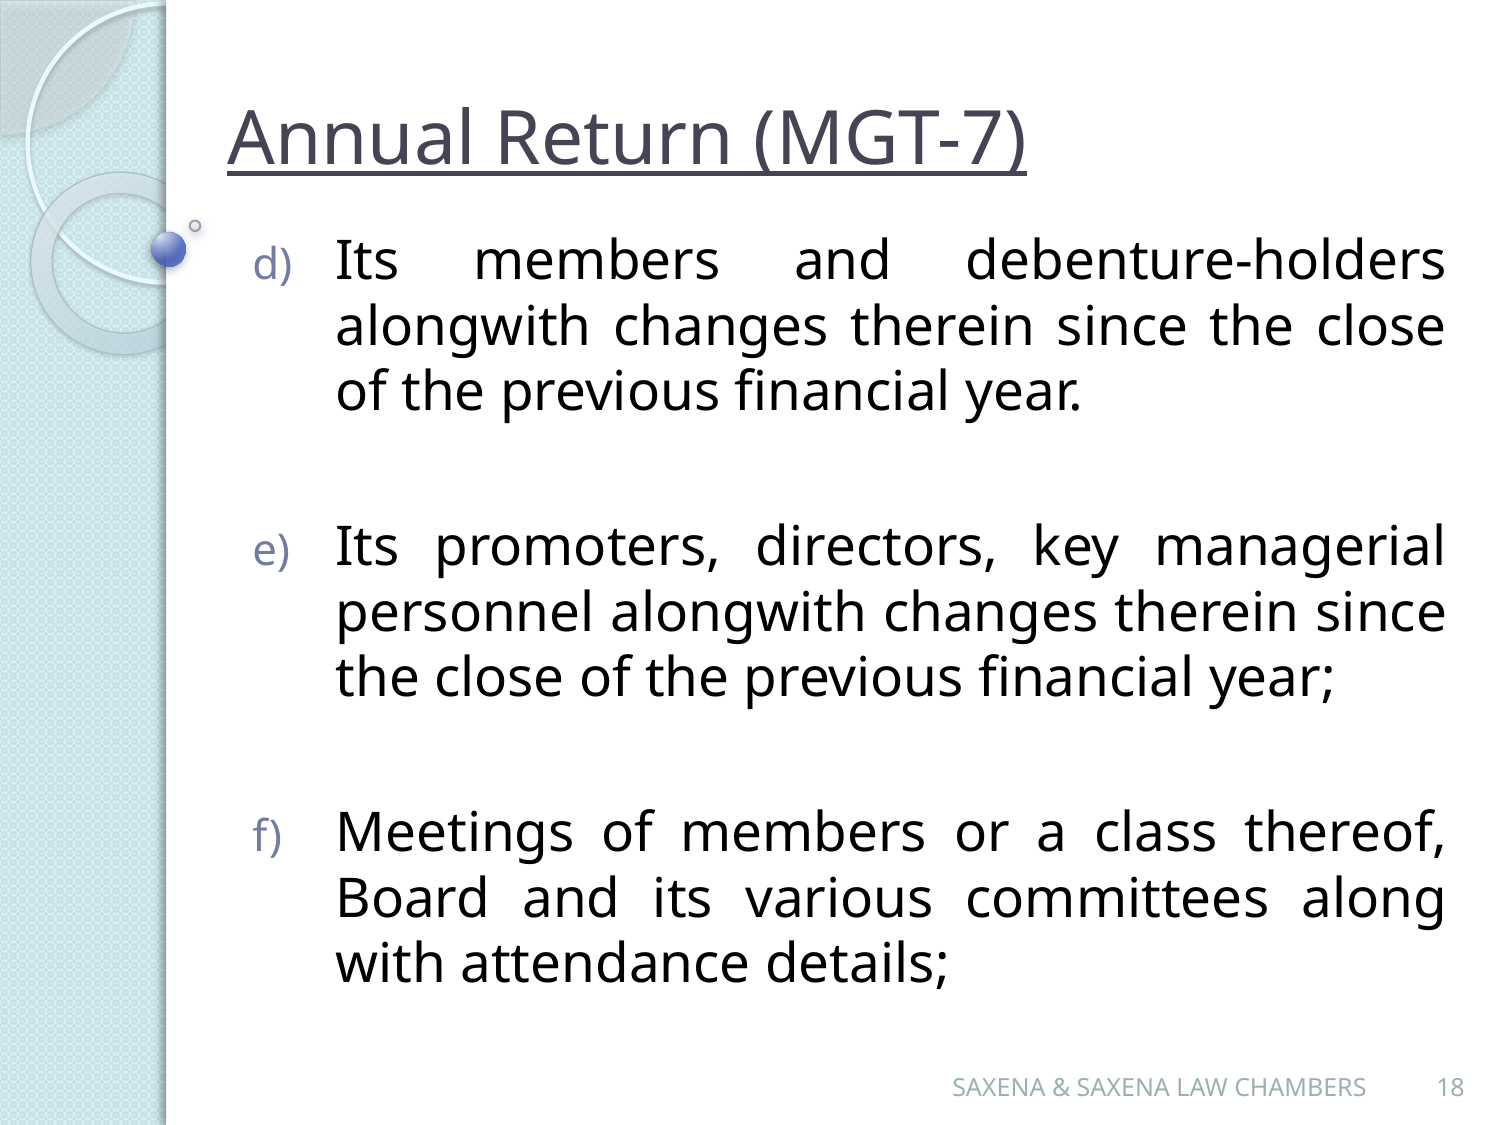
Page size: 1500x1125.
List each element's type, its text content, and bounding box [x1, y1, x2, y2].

subtitle Its members and debenture-holders alongwith changes therein since the close of the previous financial year. Its promoters, directors, key managerial personnel alongwith changes therein since the close of the previous financial year; Meetings of members or a class thereof, Board and its various committees along with attendance details; [237, 224, 1463, 1050]
slide_number 18 [1413, 1034, 1488, 1113]
title Annual Return (MGT-7) [212, 50, 1450, 188]
footer SAXENA & SAXENA LAW CHAMBERS [937, 1034, 1413, 1113]
